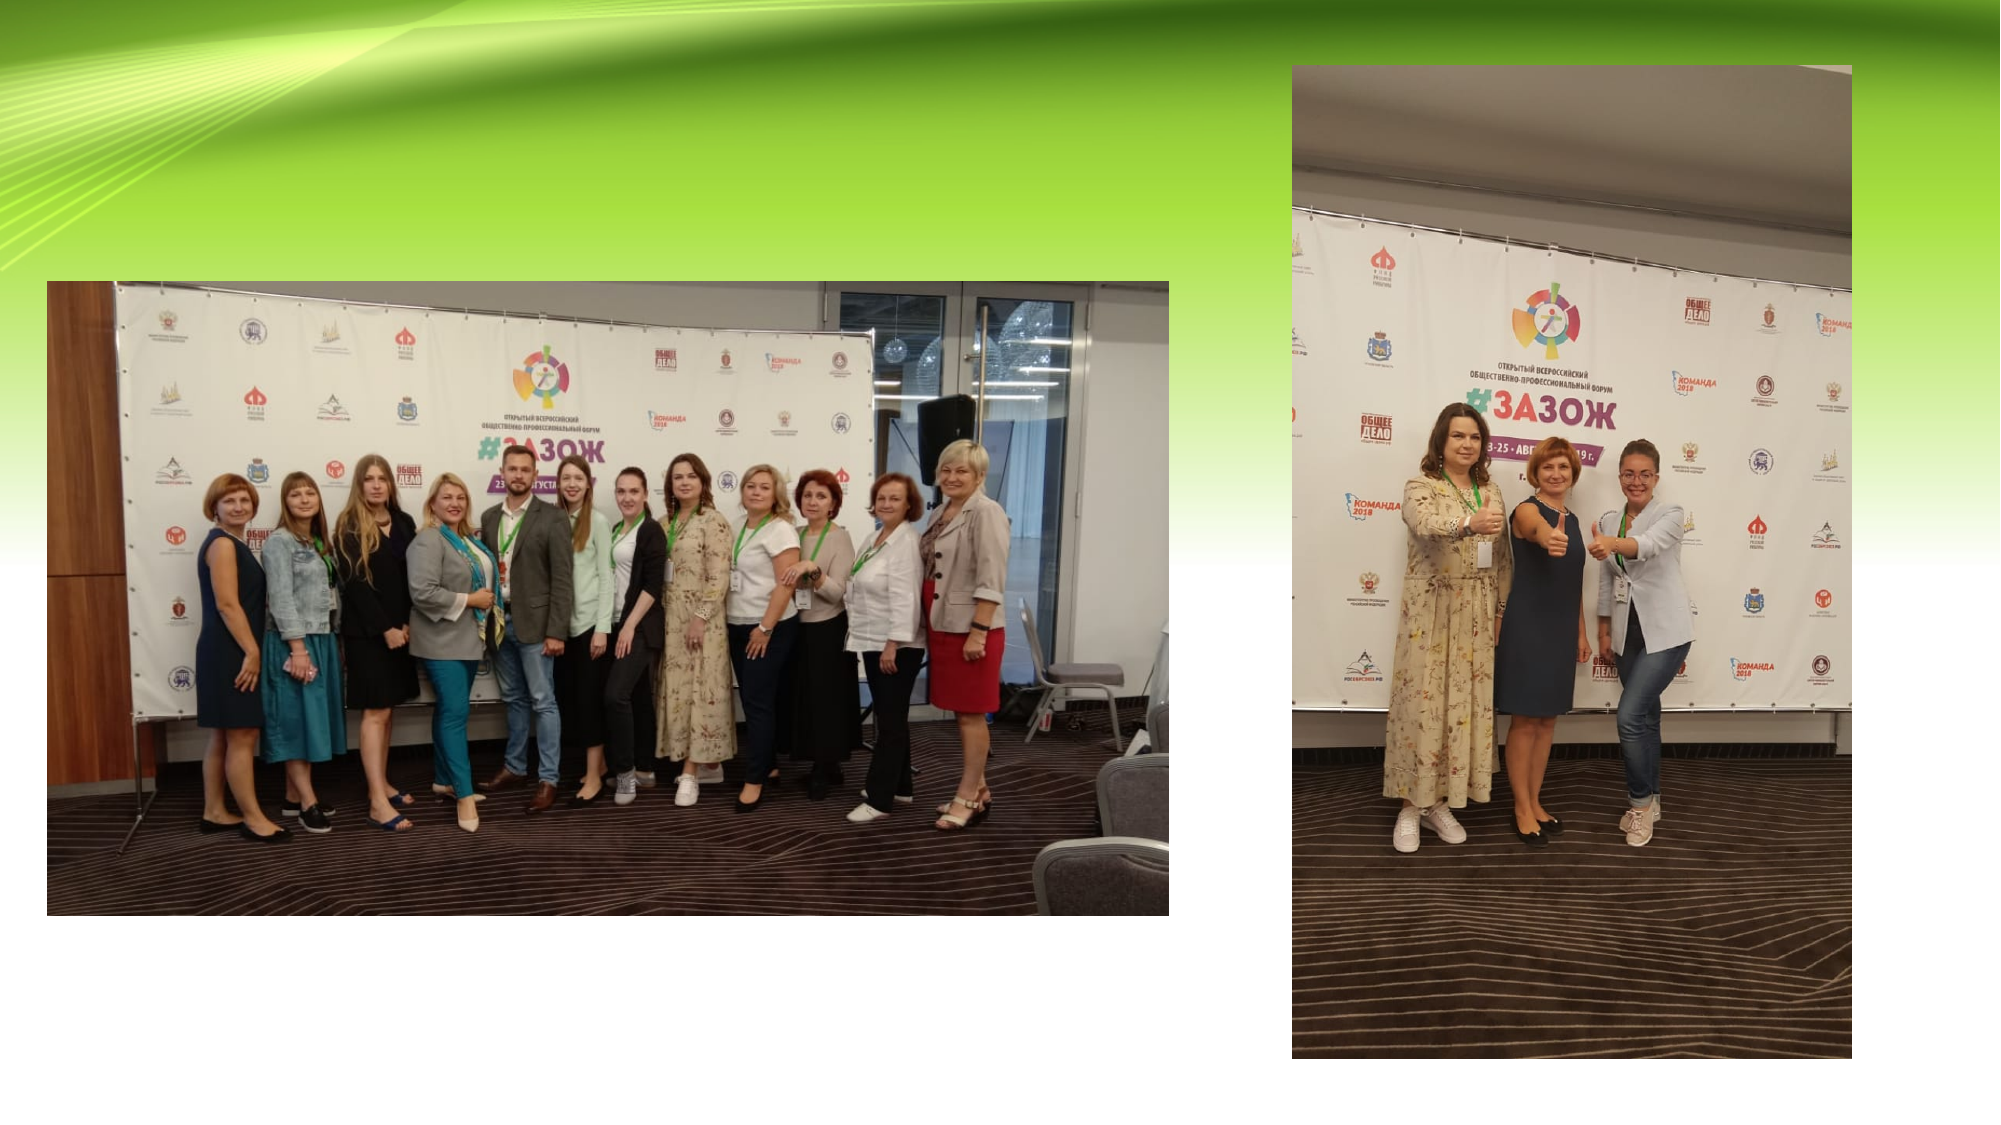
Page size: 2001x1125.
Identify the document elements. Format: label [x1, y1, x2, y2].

list [47, 281, 1169, 916]
picture [0, 0, 2000, 1125]
list [1292, 65, 1852, 1060]
